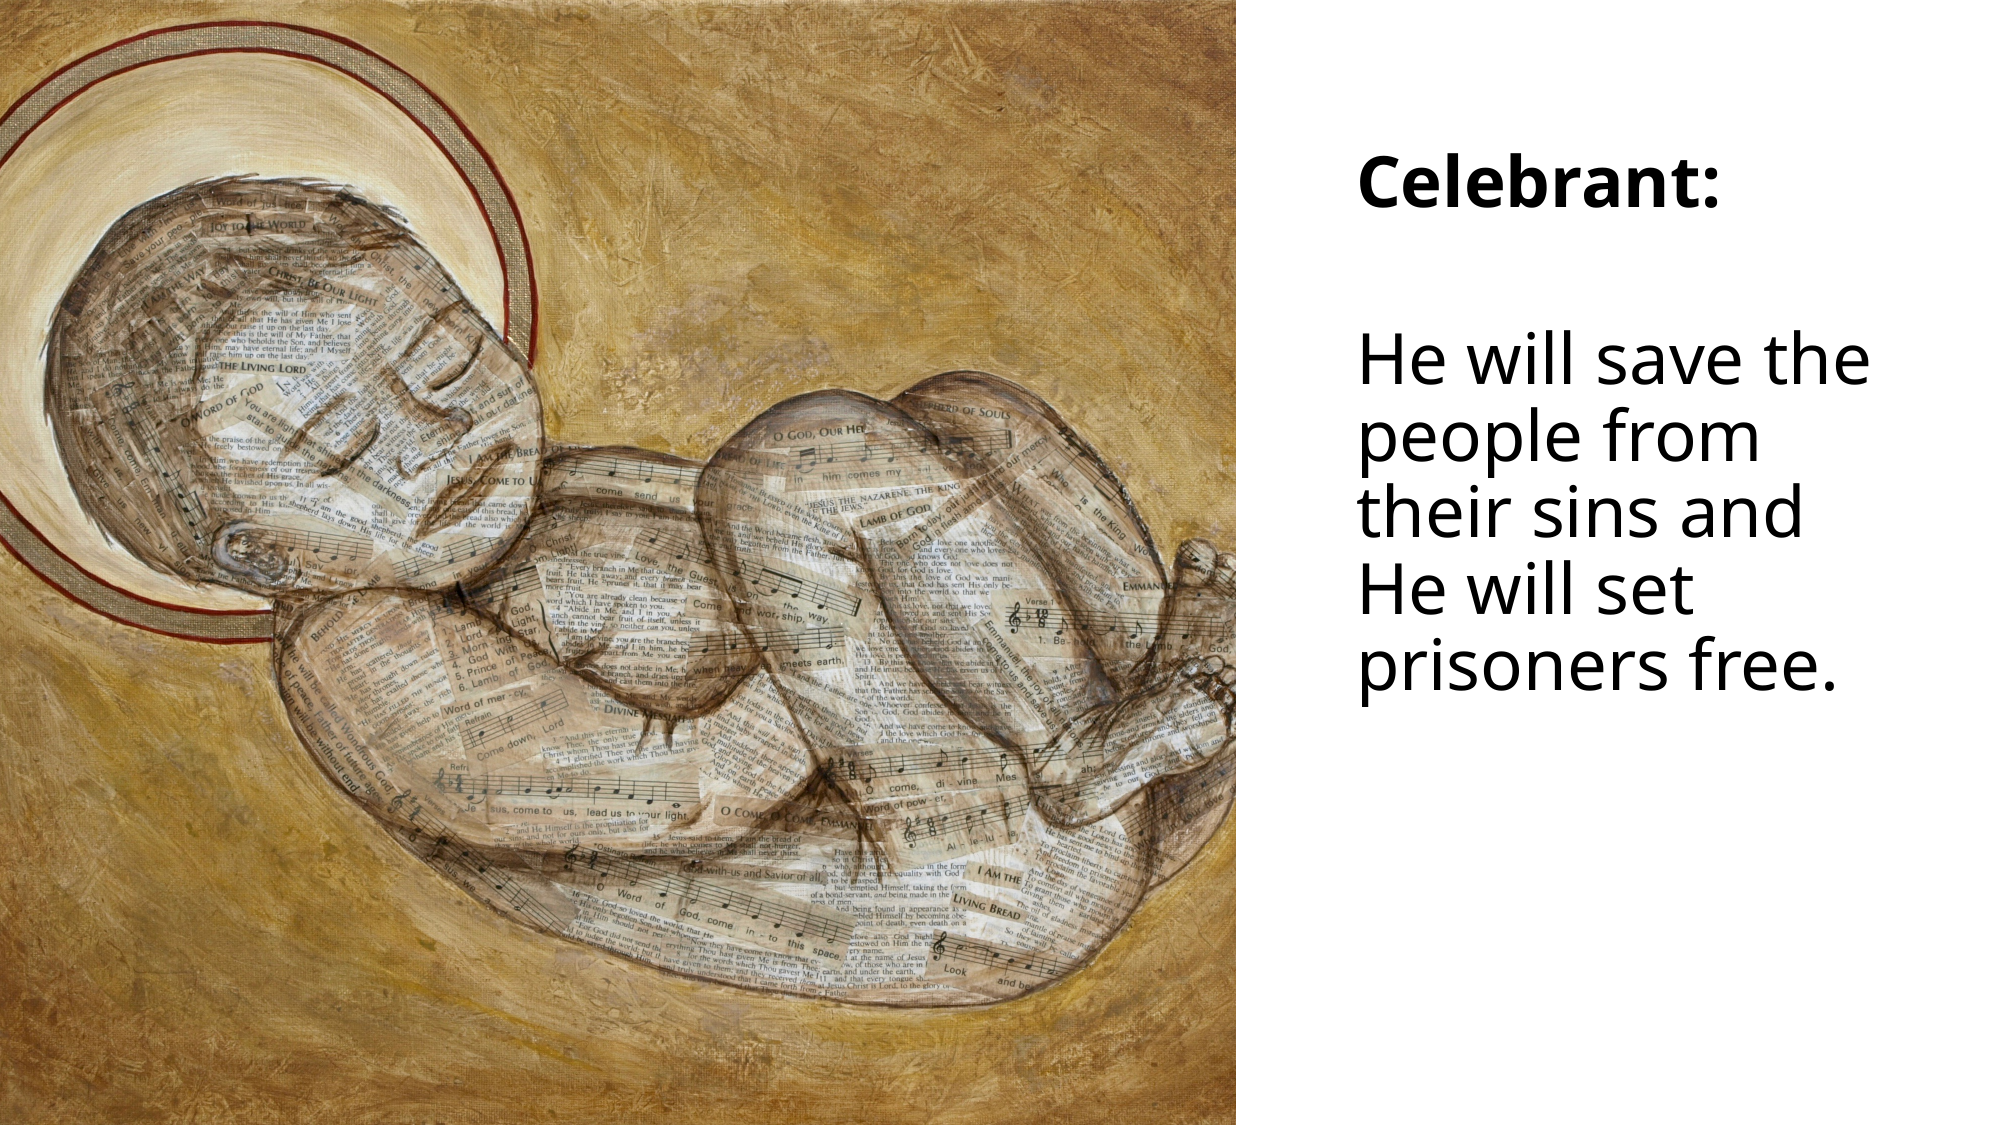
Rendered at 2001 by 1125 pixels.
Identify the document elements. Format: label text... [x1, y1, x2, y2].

picture [0, 0, 1236, 1125]
text_box Celebrant: He will save the people from their sins and He will set prisoners free. [1341, 104, 1895, 714]
